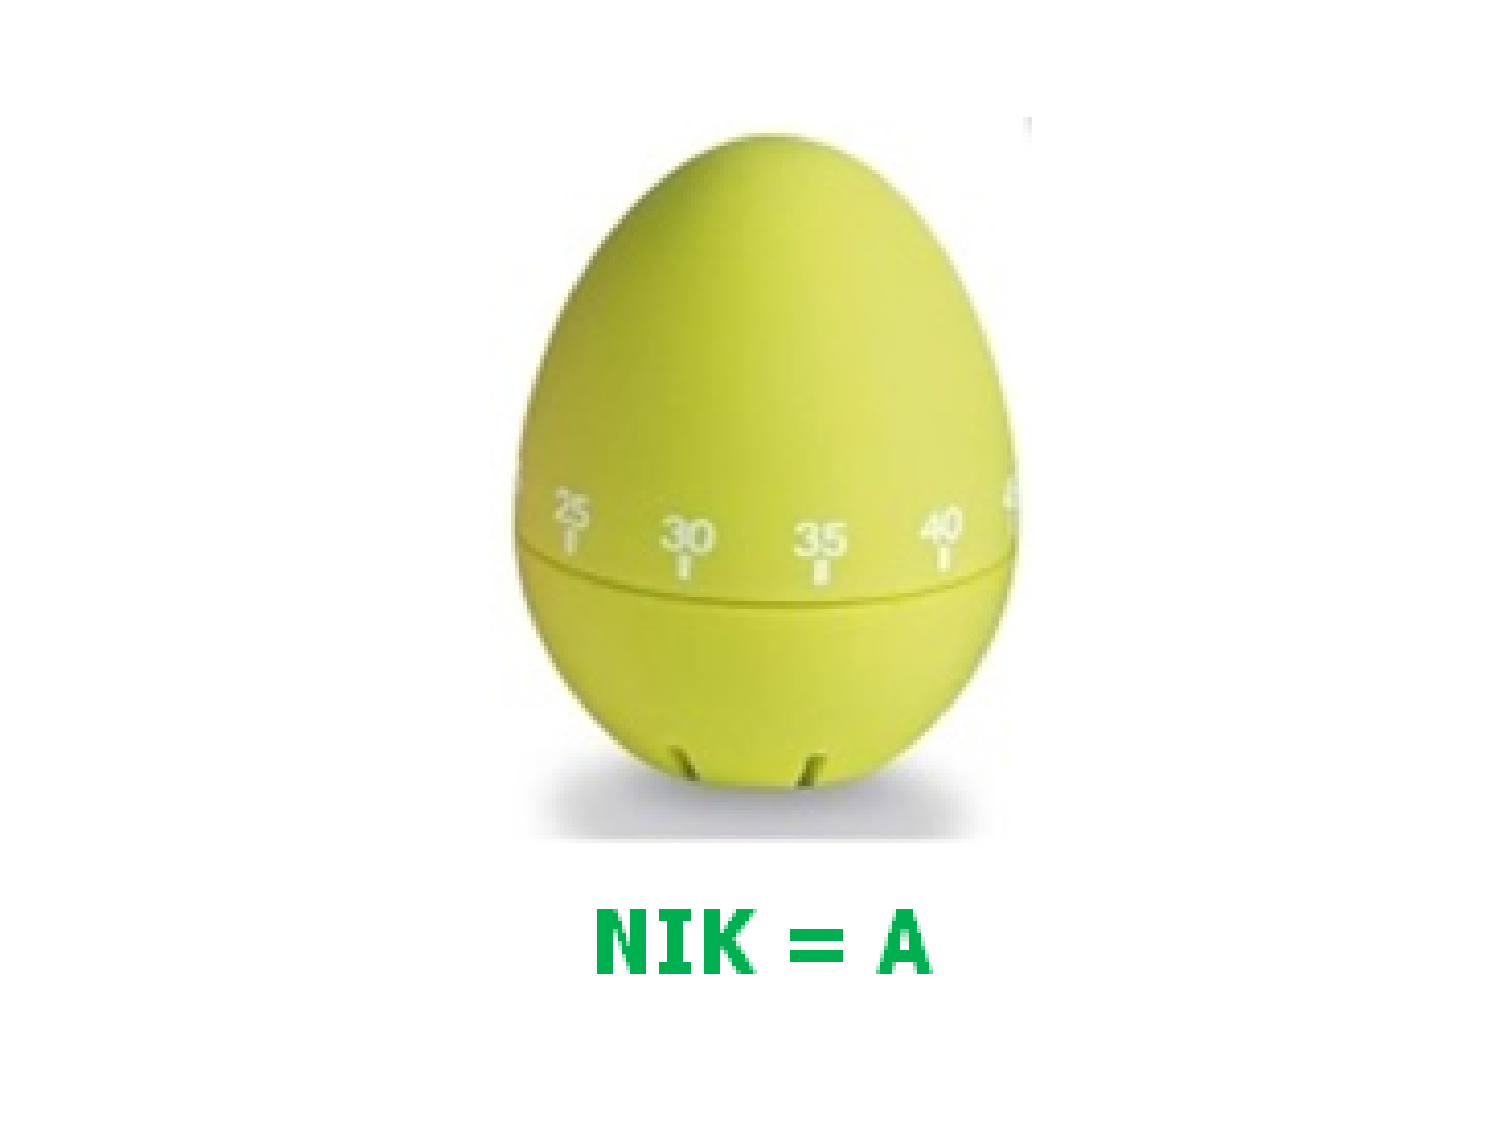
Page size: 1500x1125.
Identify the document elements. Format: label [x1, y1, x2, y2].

picture [454, 101, 1070, 1024]
